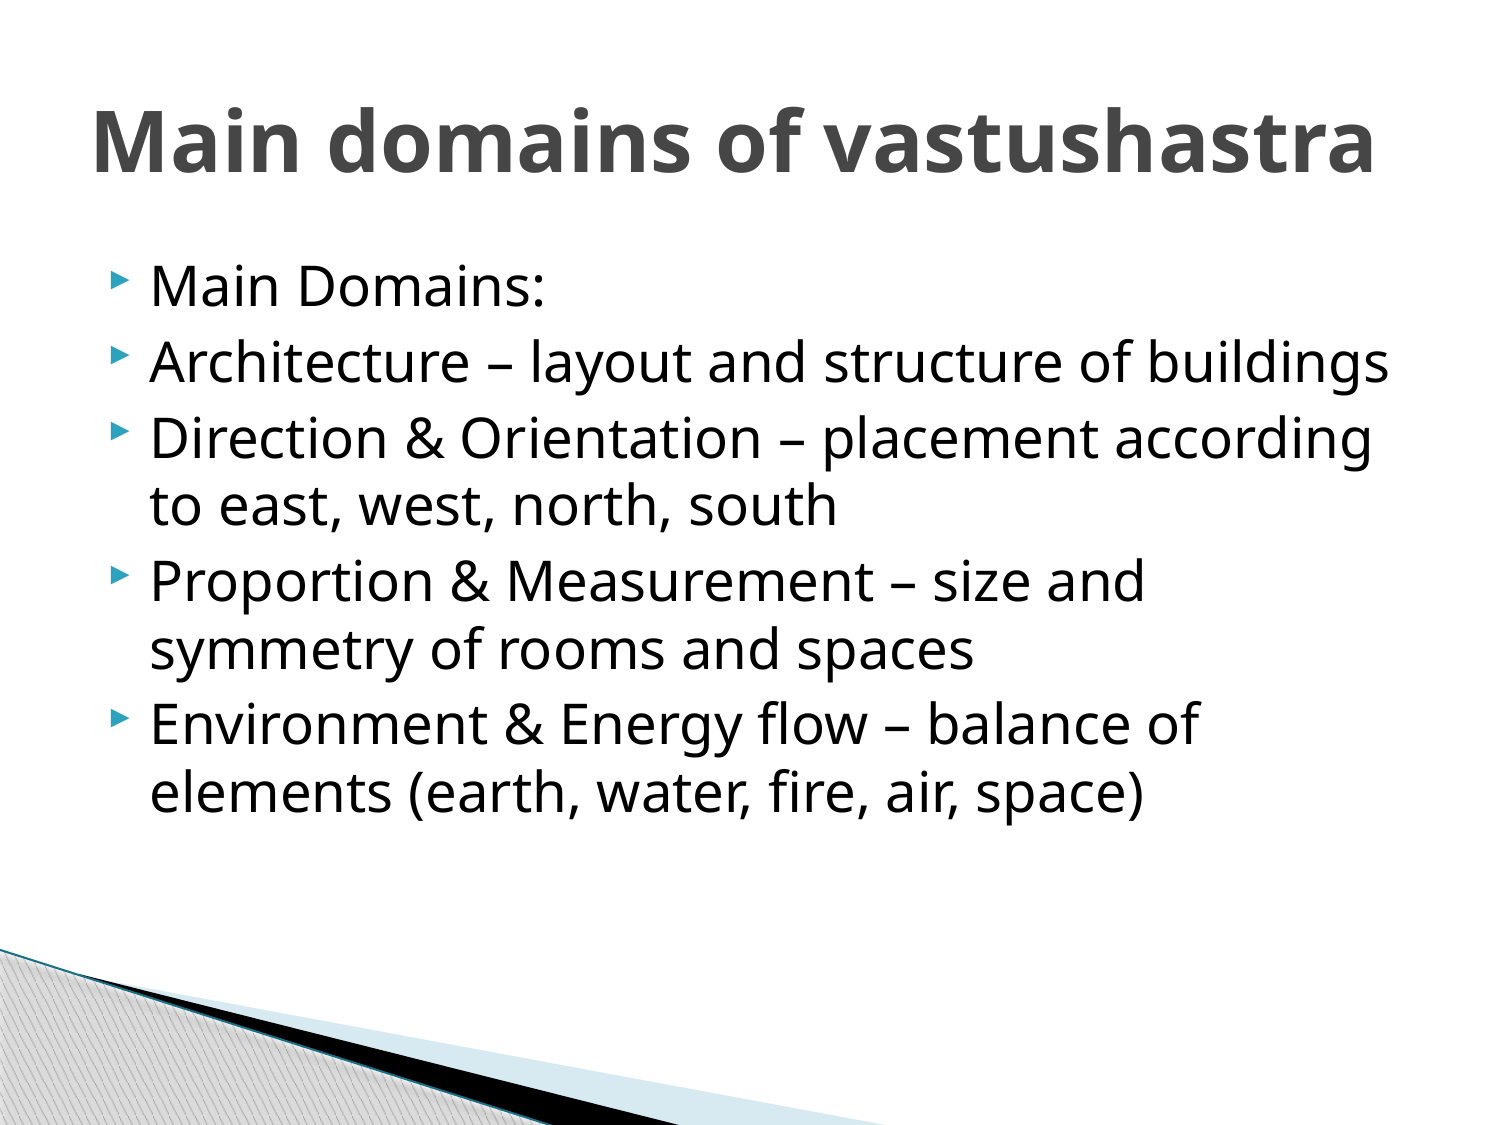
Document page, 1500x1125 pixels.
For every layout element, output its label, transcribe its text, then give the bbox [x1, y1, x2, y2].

title Main domains of vastushastra [75, 45, 1425, 233]
list Main Domains: Architecture – layout and structure of buildings Direction & Orientation – placement according to east, west, north, south Proportion & Measurement – size and symmetry of rooms and spaces Environment & Energy flow – balance of elements (earth, water, fire, air, space) [75, 243, 1425, 986]
